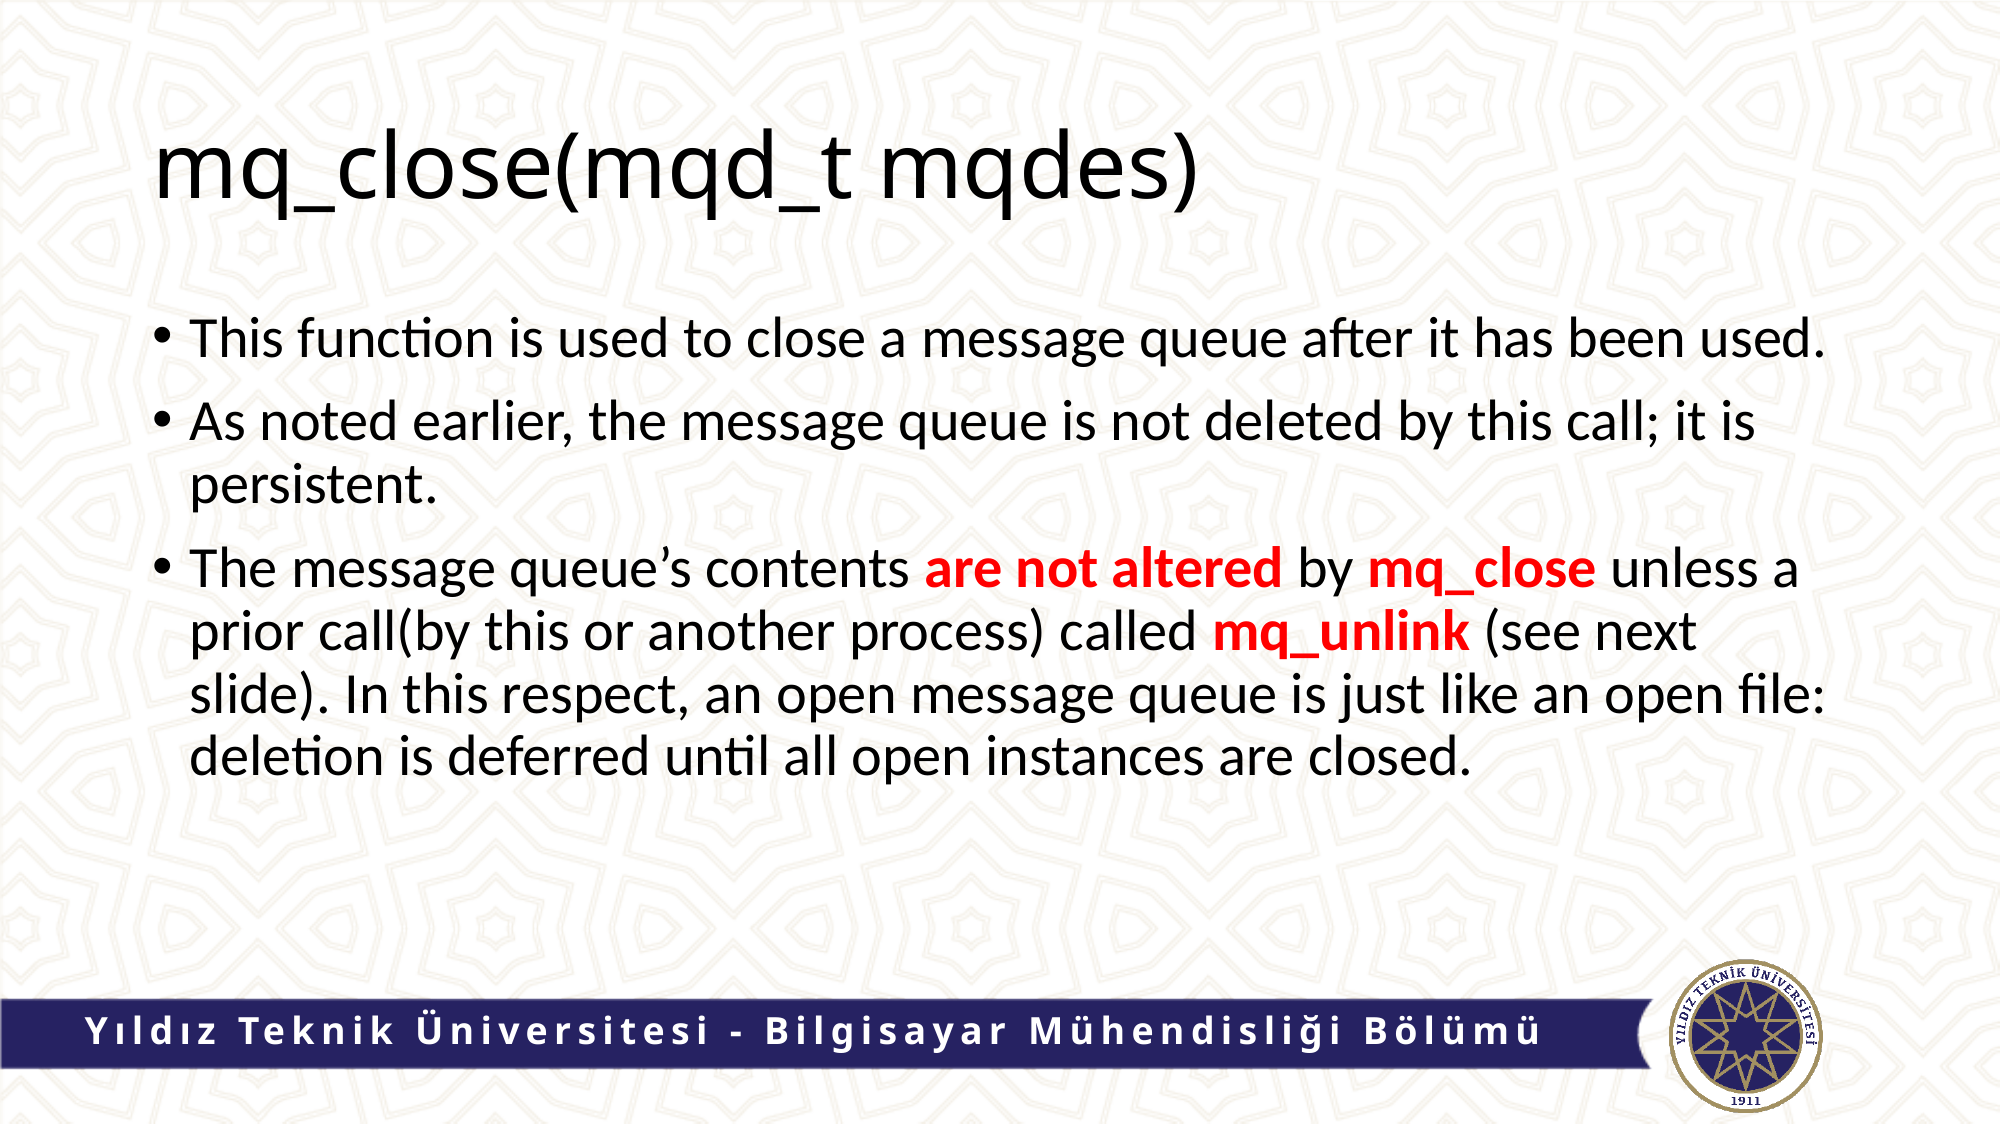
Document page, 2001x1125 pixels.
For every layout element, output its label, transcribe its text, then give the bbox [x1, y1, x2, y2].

footer Yıldız Teknik Üniversitesi - Bilgisayar Mühendisliği Bölümü [0, 997, 1628, 1069]
title mq_close(mqd_t mqdes) [137, 59, 1863, 278]
picture [0, 0, 2000, 1125]
list This function is used to close a message queue after it has been used. As noted earlier, the message queue is not deleted by this call; it is persistent. The message queue’s contents are not altered by mq_close unless a prior call(by this or another process) called mq_unlink (see next slide). In this respect, an open message queue is just like an open file: deletion is deferred until all open instances are closed. [137, 299, 1863, 982]
